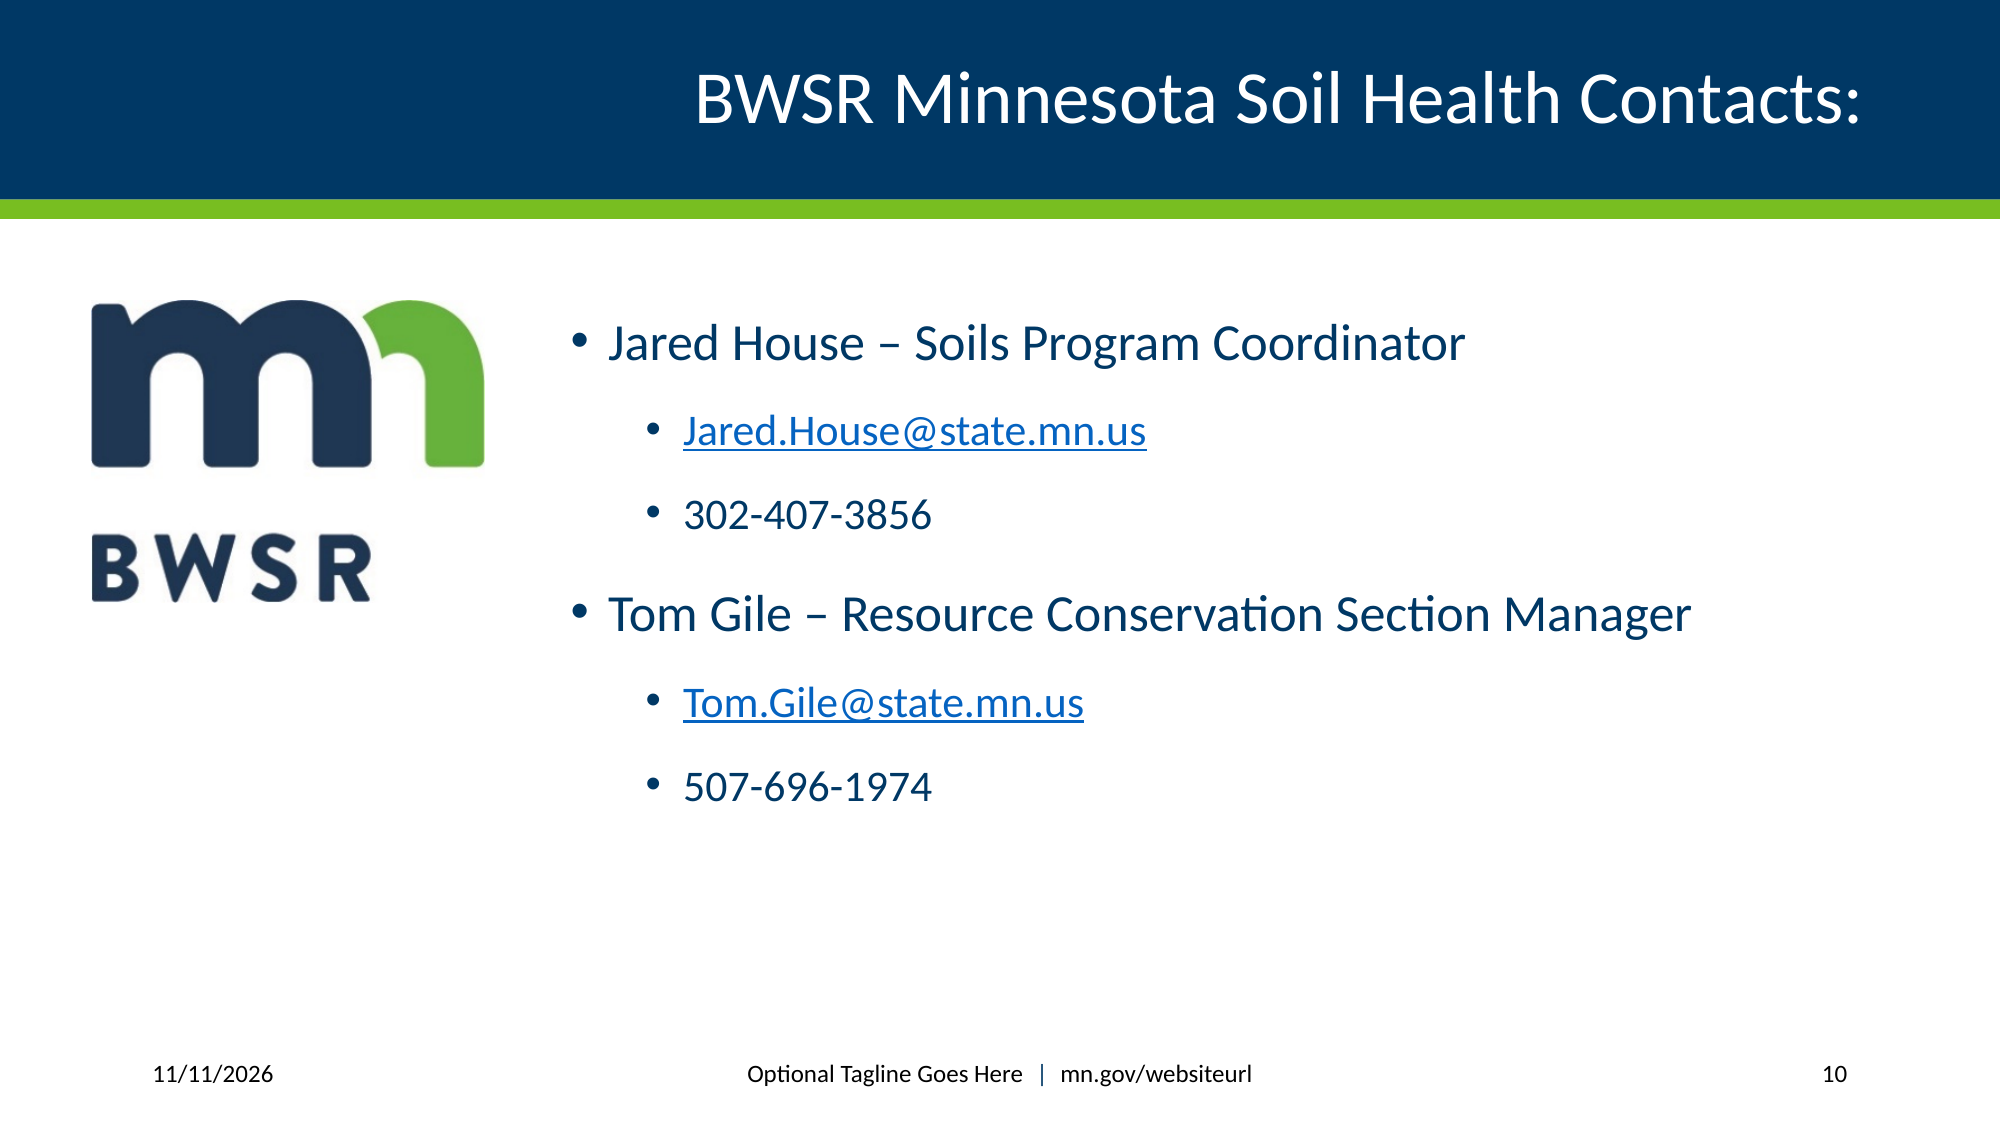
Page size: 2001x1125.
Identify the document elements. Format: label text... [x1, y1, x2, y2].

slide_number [137, 1042, 361, 1103]
slide_number 10 [1622, 1042, 1863, 1103]
picture [91, 300, 485, 604]
list Jared House – Soils Program Coordinator Jared.House@state.mn.us 302-407-3856 Tom Gile – Resource Conservation Section Manager Tom.Gile@state.mn.us 507-696-1974 [555, 300, 1807, 1015]
title BWSR Minnesota Soil Health Contacts: [0, 0, 2000, 200]
footer Optional Tagline Goes Here | mn.gov/websiteurl [541, 1042, 1459, 1103]
